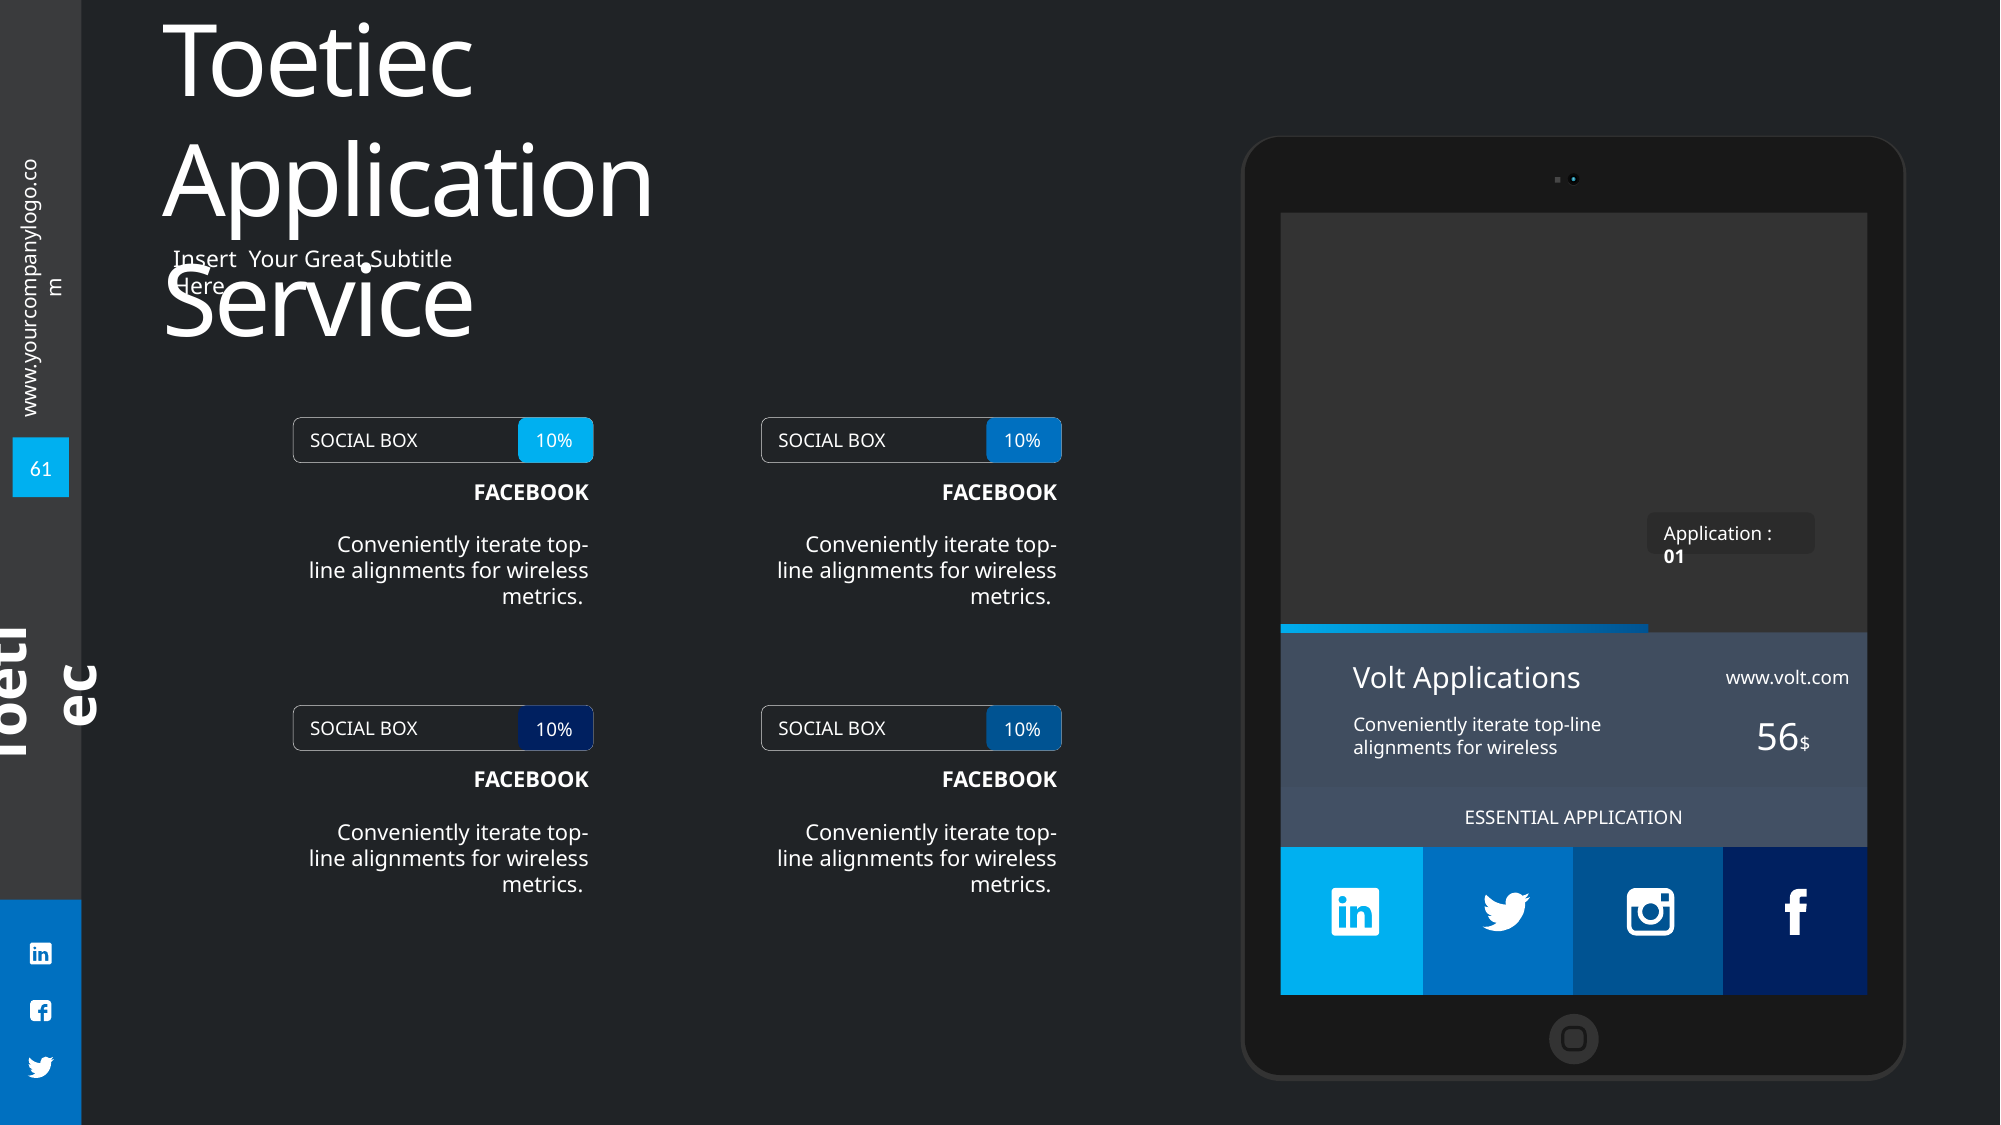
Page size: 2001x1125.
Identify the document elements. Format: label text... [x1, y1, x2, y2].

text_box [1549, 1013, 1599, 1065]
text_box 10% [517, 416, 598, 464]
slide_number 61 [12, 437, 69, 498]
text_box 10% [985, 705, 1066, 753]
text_box 10% [517, 705, 598, 753]
text_box SOCIAL BOX [292, 416, 524, 464]
text_box [1240, 135, 1907, 1082]
picture [1280, 214, 1868, 998]
text_box SOCIAL BOX [292, 704, 523, 752]
text_box Insert Your Great Subtitle Here [158, 237, 512, 307]
text_box SOCIAL BOX [760, 704, 991, 752]
text_box FACEBOOK Conveniently iterate top-line alignments for wireless metrics. [761, 470, 1073, 617]
text_box [1244, 136, 1904, 1076]
text_box SOCIAL BOX [760, 416, 992, 464]
picture [1332, 888, 1379, 935]
text_box 10% [985, 416, 1066, 464]
text_box FACEBOOK Conveniently iterate top-line alignments for wireless metrics. [293, 758, 604, 905]
text_box FACEBOOK Conveniently iterate top-line alignments for wireless metrics. [761, 758, 1073, 905]
text_box FACEBOOK Conveniently iterate top-line alignments for wireless metrics. [293, 470, 604, 617]
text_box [1554, 173, 1580, 186]
text_box Toetiec Application Service [147, 116, 849, 236]
